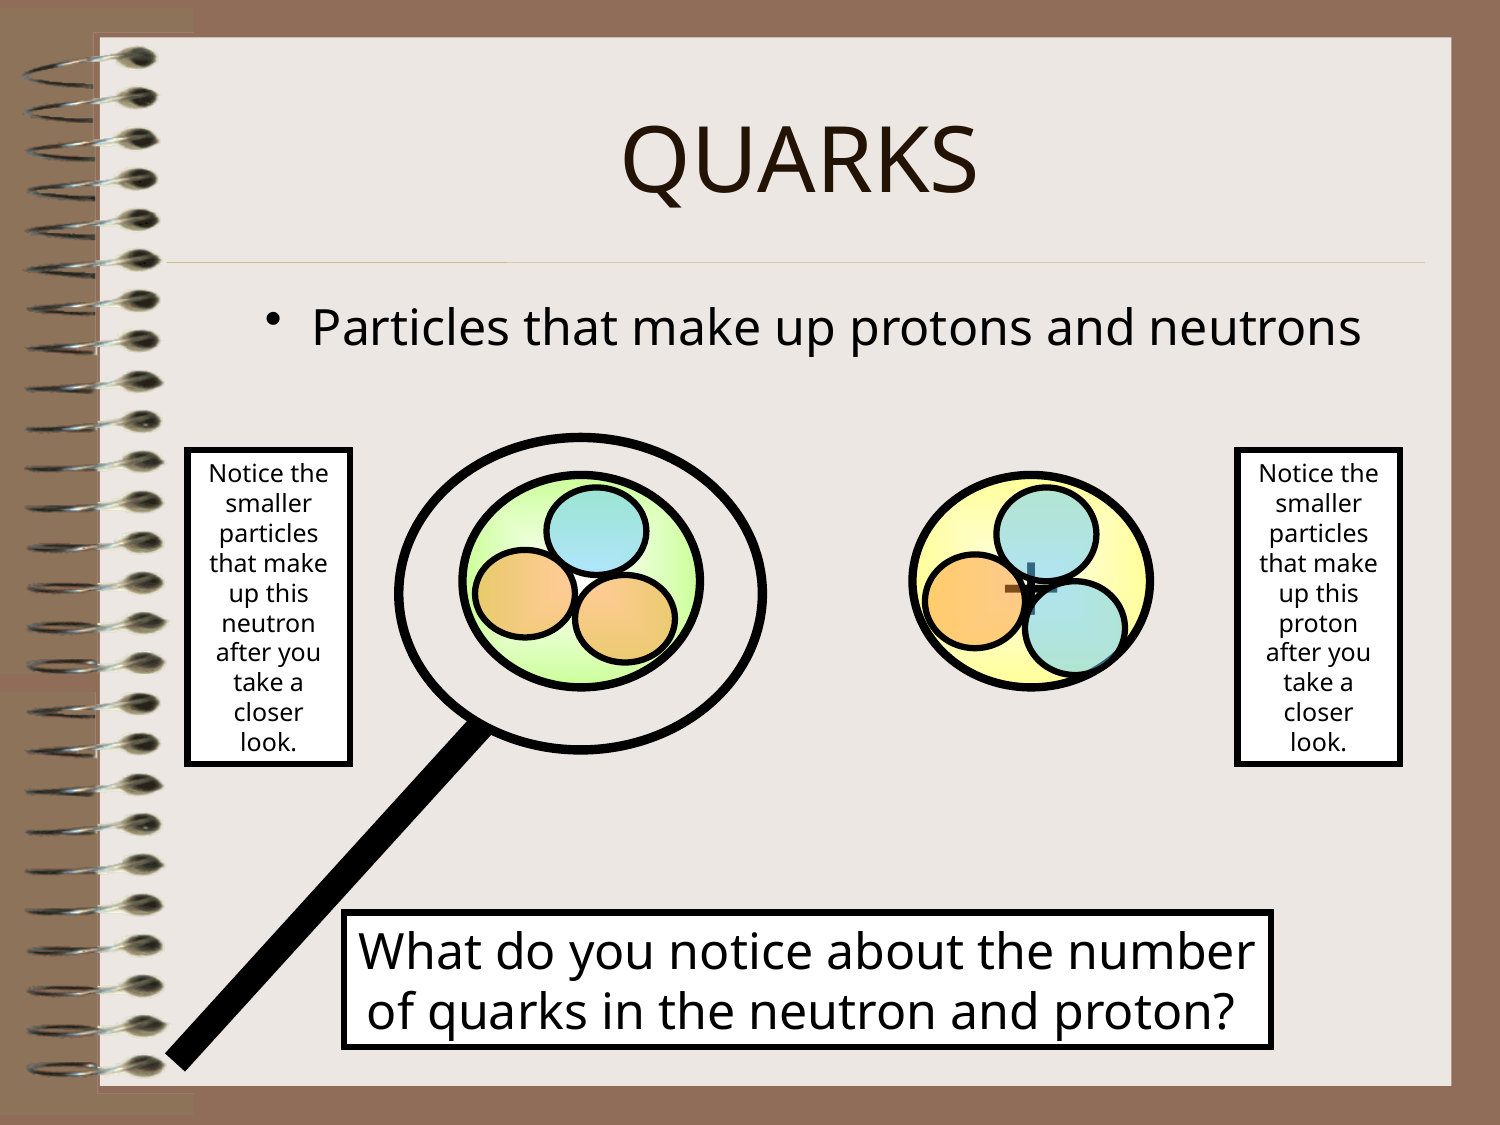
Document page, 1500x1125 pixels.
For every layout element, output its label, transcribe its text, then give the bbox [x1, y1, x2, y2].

picture [0, 692, 194, 1115]
text_box + [912, 546, 919, 616]
text_box What do you notice about the number of quarks in the neutron and proton? [766, 912, 1272, 1048]
text_box Notice the smaller particles that make up this proton after you take a closer look. [1237, 449, 1400, 765]
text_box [474, 487, 676, 663]
list Particles that make up protons and neutrons [174, 287, 1426, 426]
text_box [924, 487, 1126, 676]
picture [0, 8, 194, 674]
text_box + [1129, 520, 1150, 642]
title QUARKS [174, 62, 1426, 251]
text_box + [980, 474, 1082, 485]
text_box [174, 437, 763, 1063]
